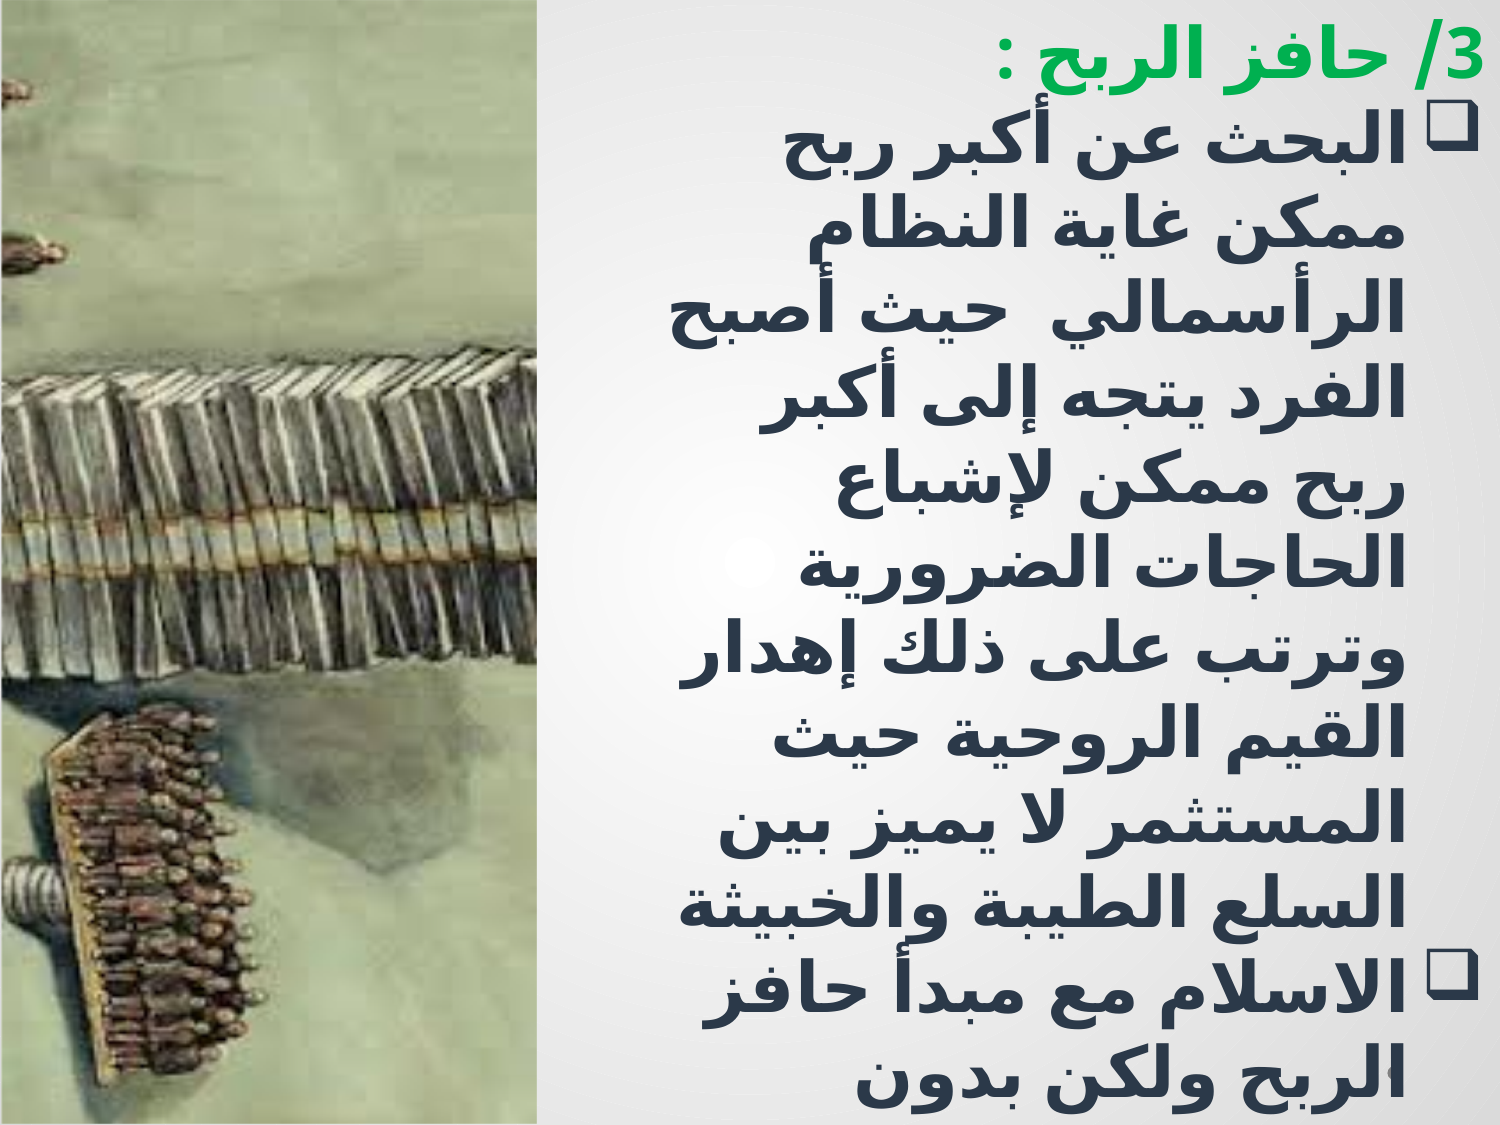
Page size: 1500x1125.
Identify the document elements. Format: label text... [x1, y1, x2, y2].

picture [0, 0, 831, 1123]
text_box 3/ حافز الربح : البحث عن أكبر ربح ممكن غاية النظام الرأسمالي حيث أصبح الفرد يتجه إلى أكبر ربح ممكن لإشباع الحاجات الضرورية وترتب على ذلك إهدار القيم الروحية حيث المستثمر لا يميز بين السلع الطيبة والخبيثة الاسلام مع مبدأ حافز الربح ولكن بدون استخدام الوسائل الضارة لتحقيقه حيث أن النشاط الاقتصادي في الاسلام محكوم بقاعدة الحلال والحرام . [620, 0, 1500, 1125]
